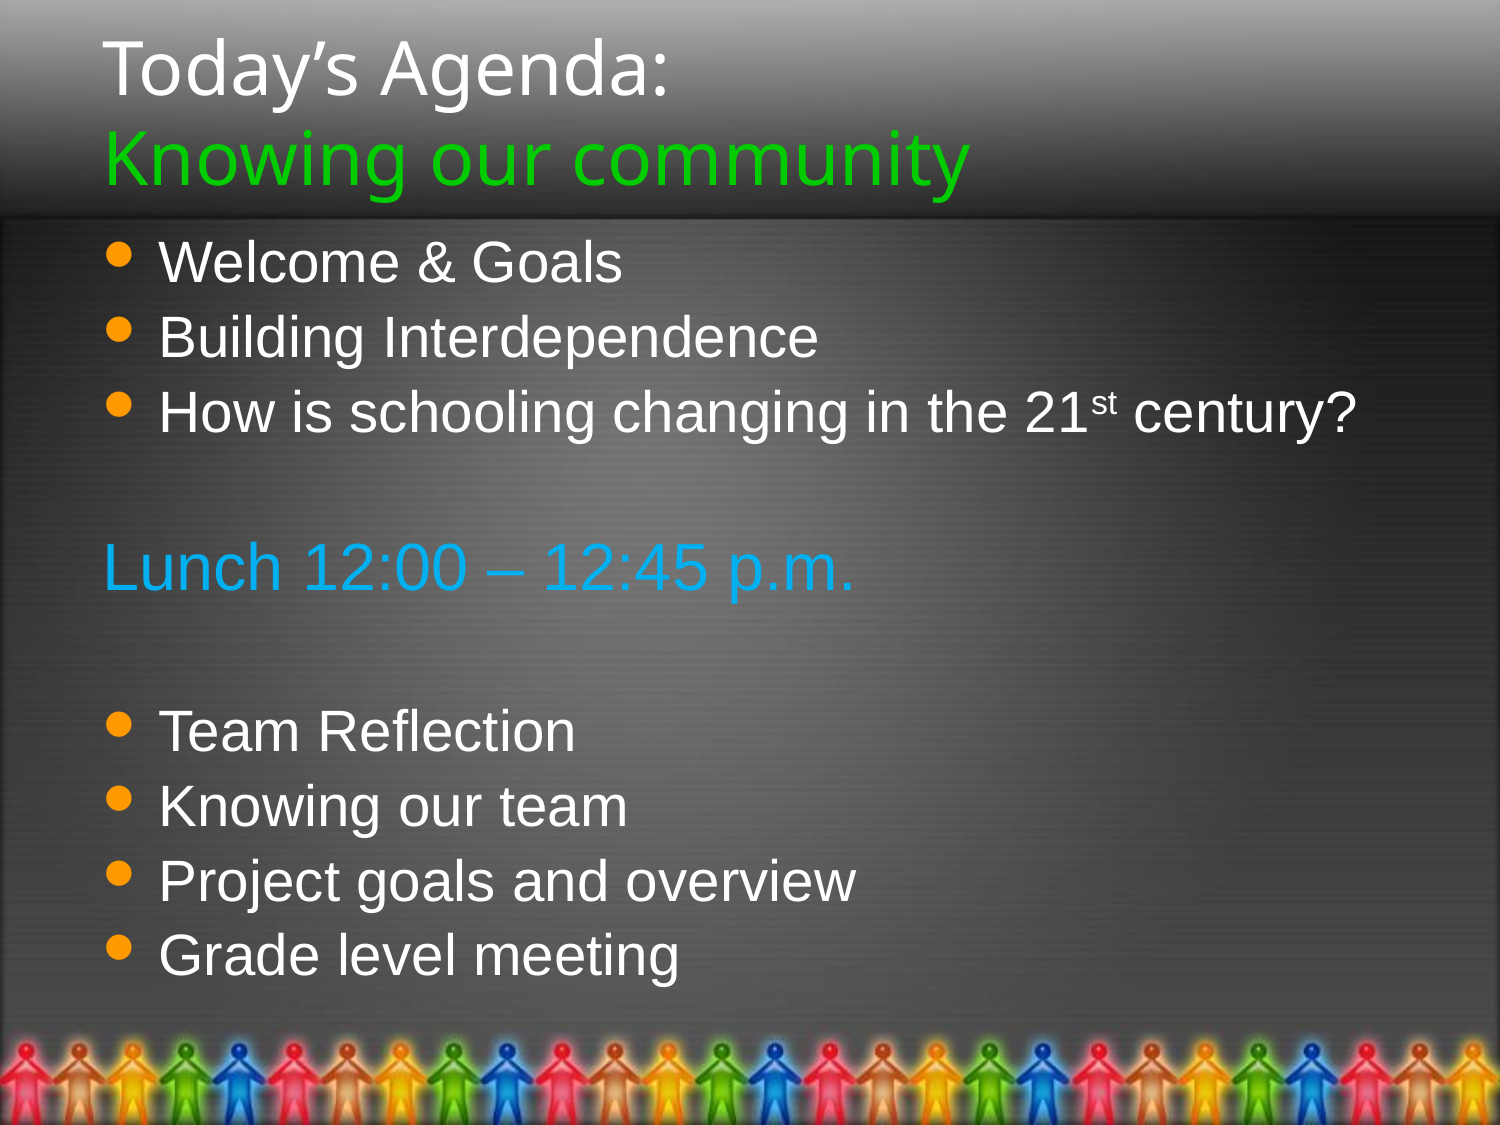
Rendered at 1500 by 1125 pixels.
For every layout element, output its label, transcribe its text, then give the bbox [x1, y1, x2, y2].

picture [0, 0, 1500, 1125]
list Welcome & Goals Building Interdependence How is schooling changing in the 21st century? Lunch 12:00 – 12:45 p.m. Team Reflection Knowing our team Project goals and overview Grade level meeting [87, 224, 1401, 1013]
title Today’s Agenda: Knowing our community [87, 7, 1401, 213]
